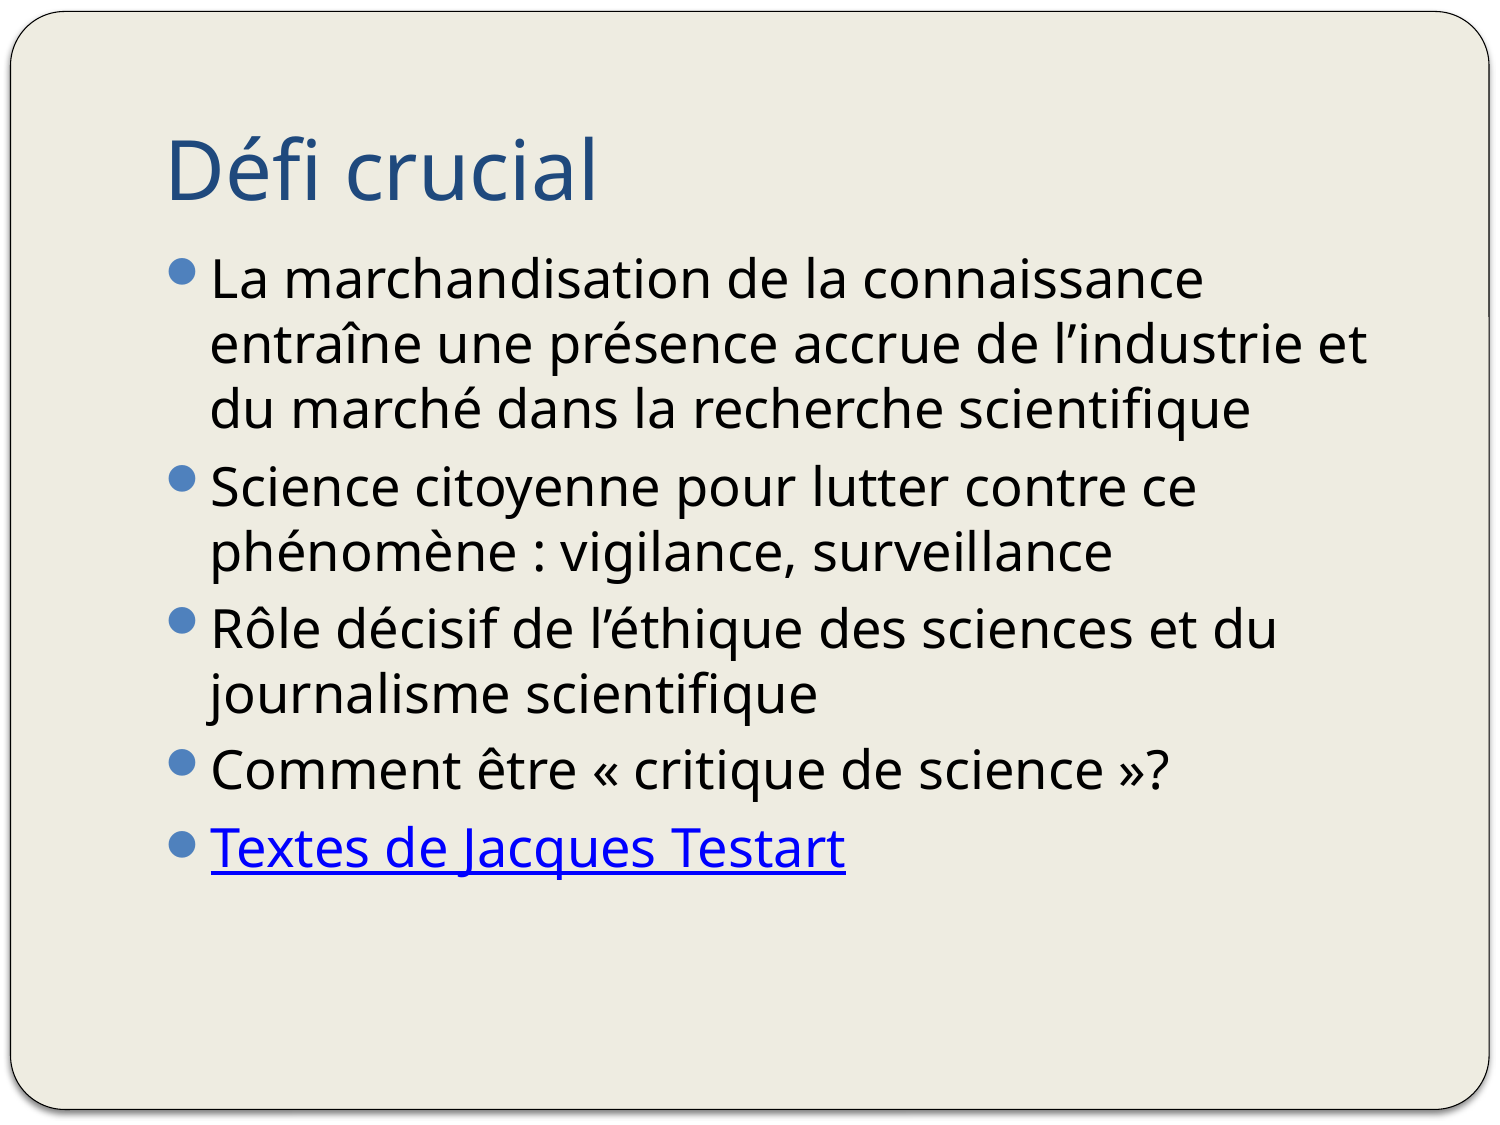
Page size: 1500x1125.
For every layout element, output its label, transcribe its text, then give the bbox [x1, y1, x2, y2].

title Défi crucial [150, 45, 1425, 233]
list La marchandisation de la connaissance entraîne une présence accrue de l’industrie et du marché dans la recherche scientifique Science citoyenne pour lutter contre ce phénomène : vigilance, surveillance Rôle décisif de l’éthique des sciences et du journalisme scientifique Comment être « critique de science »? Textes de Jacques Testart [150, 237, 1425, 988]
